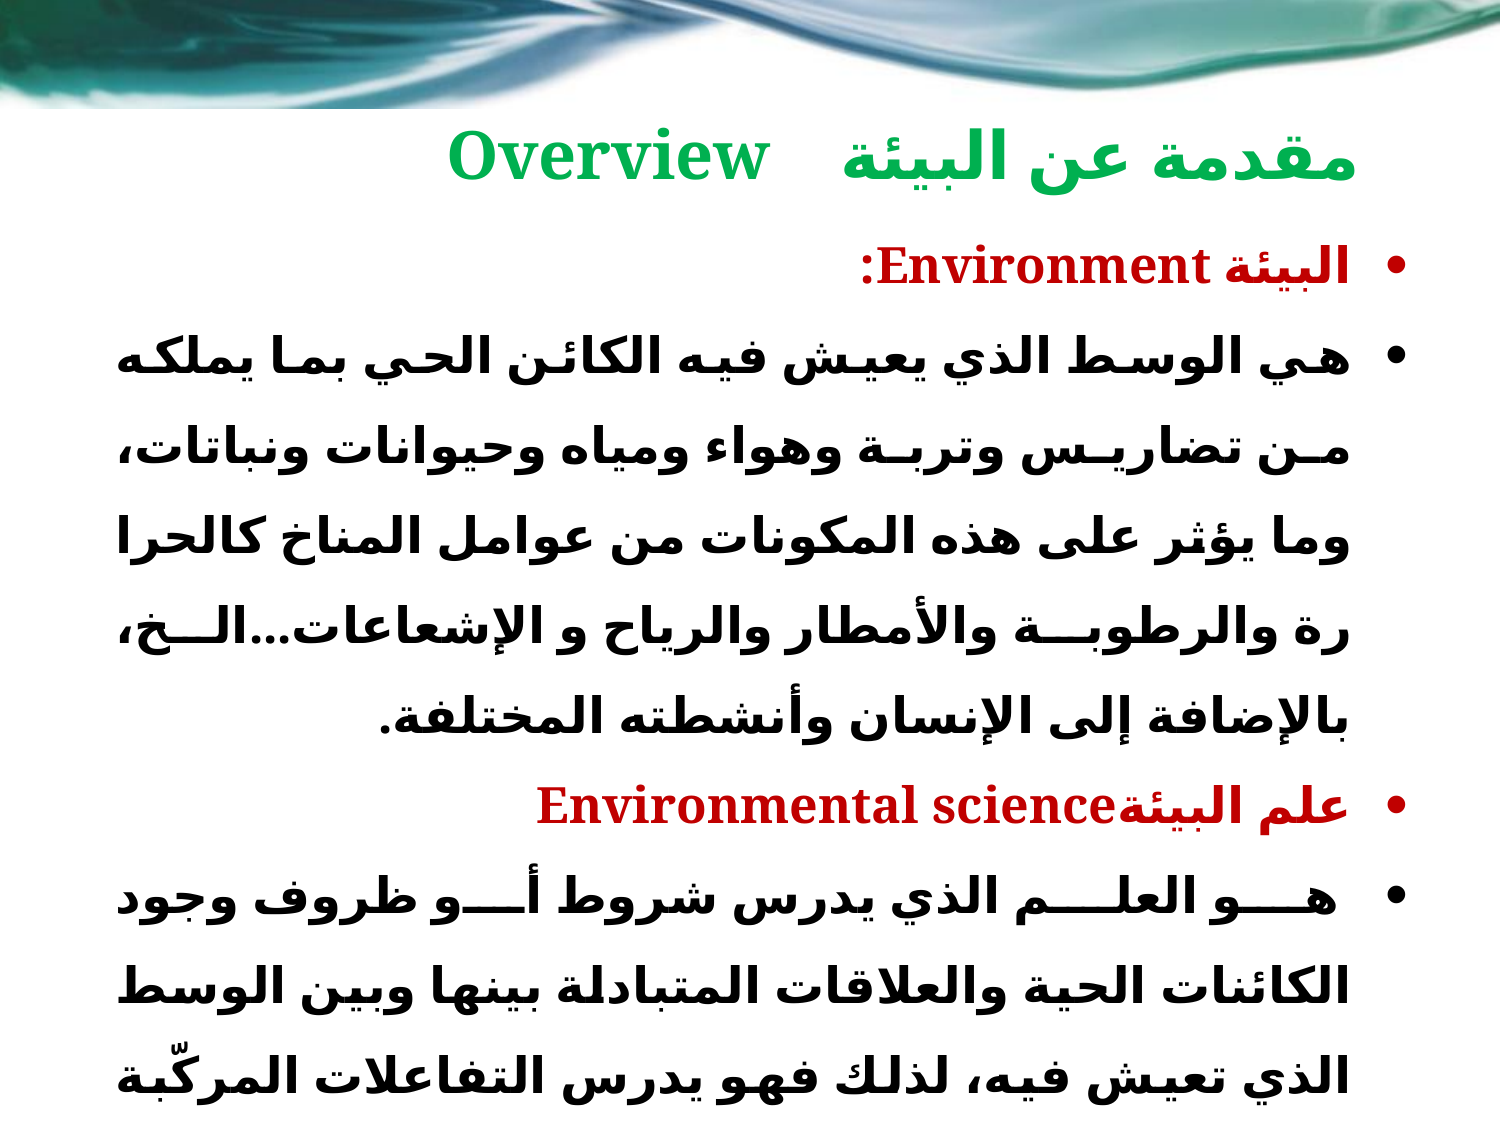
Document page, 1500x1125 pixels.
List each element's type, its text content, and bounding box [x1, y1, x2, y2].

list البيئة Environment: هي الوسط الذي يعيش فيه الكائن الحي بما يملكه من تضاريس وتربة وهواء ومياه وحيوانات ونباتات، وما يؤثر على هذه المكونات من عوامل المناخ كالحرا رة والرطوبة والأمطار والرياح و الإشعاعات...الخ، بالإضافة إلى الإنسان وأنشطته المختلفة. علم البيئةEnvironmental science هو العلم الذي يدرس شروط أو ظروف وجود الكائنات الحية والعلاقات المتبادلة بينها وبين الوسط الذي تعيش فيه، لذلك فهو يدرس التفاعلات المركّبة التي تحدث بين الأحياء و المحيط الحيوي. [100, 196, 1424, 902]
title مقدمة عن البيئة Overview [431, 105, 1418, 196]
picture [0, 0, 1500, 109]
